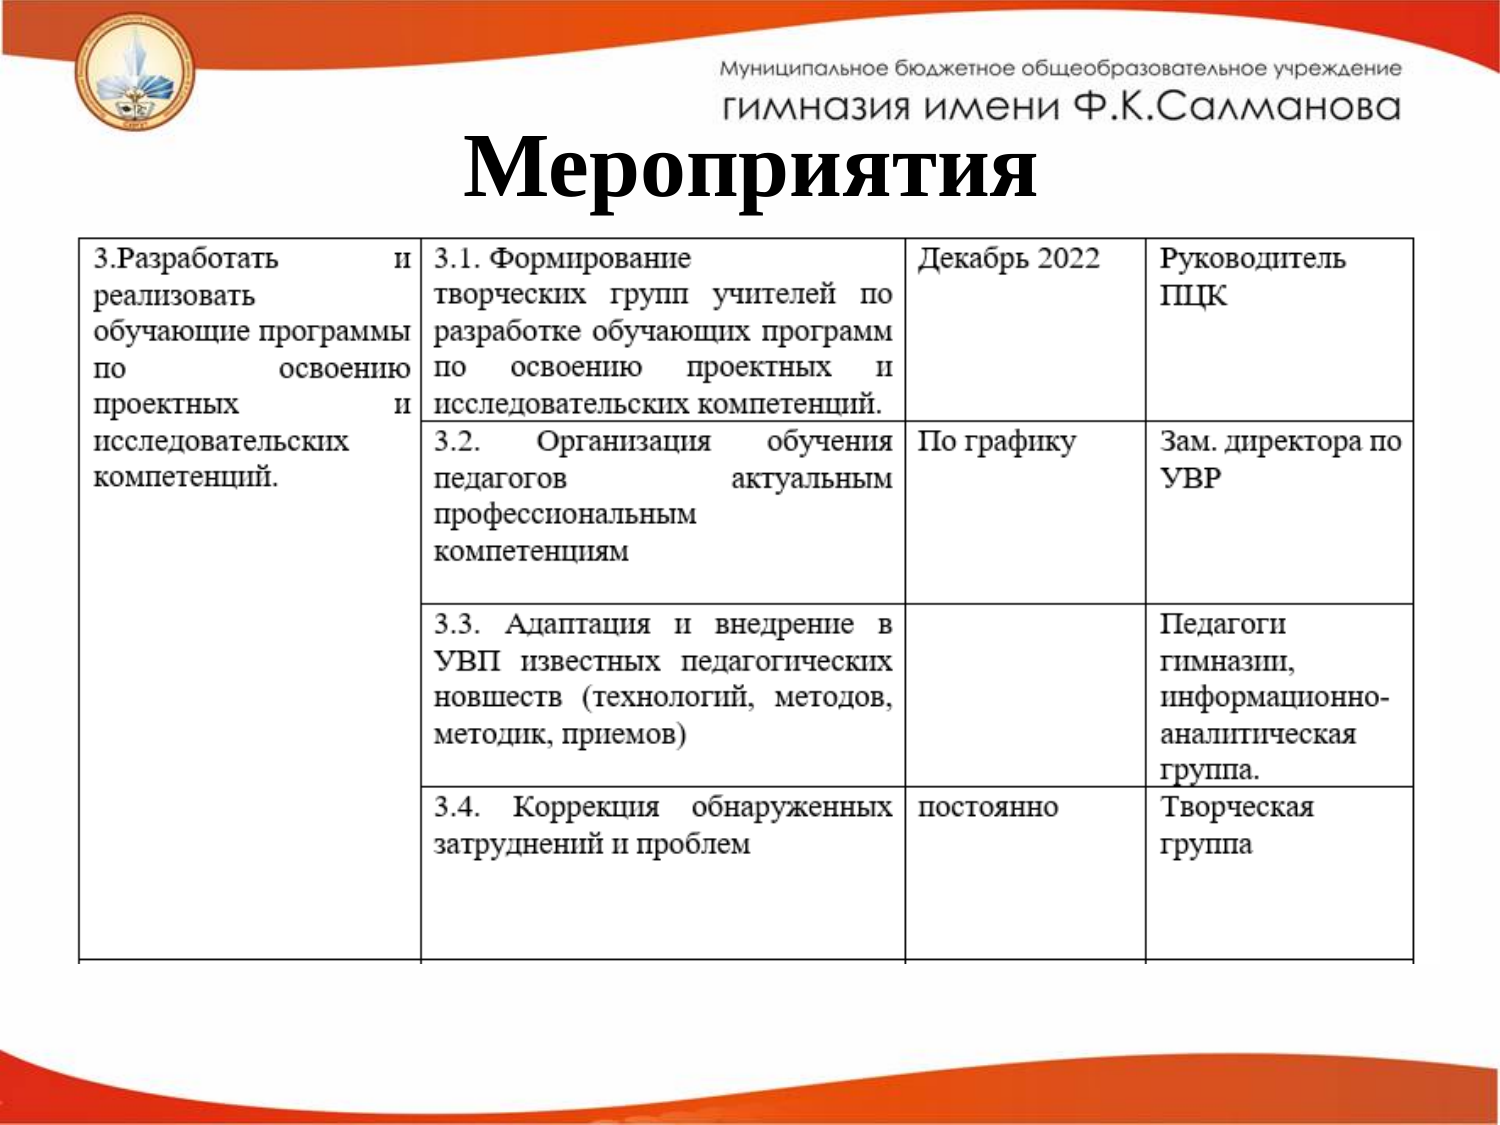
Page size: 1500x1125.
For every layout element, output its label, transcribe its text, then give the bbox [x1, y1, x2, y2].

picture [0, 0, 1500, 1125]
title Мероприятия [76, 66, 1427, 230]
